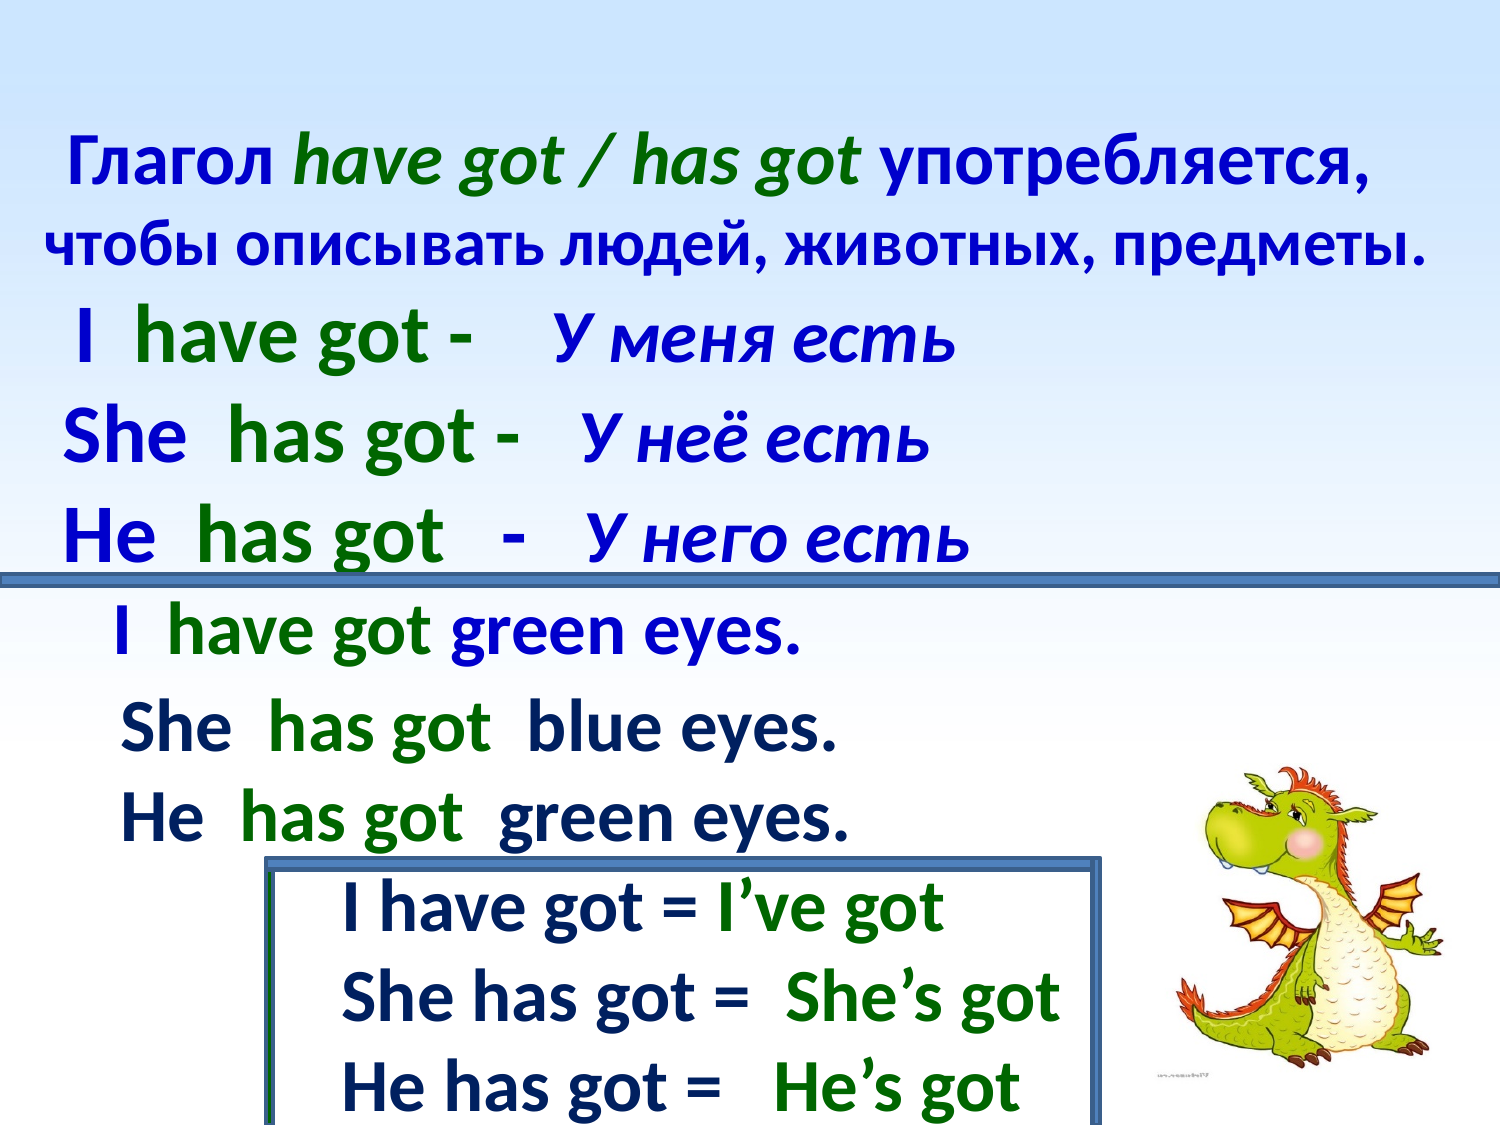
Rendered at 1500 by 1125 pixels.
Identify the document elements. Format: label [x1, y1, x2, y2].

list [0, 0, 1500, 1125]
picture [1150, 762, 1474, 1084]
